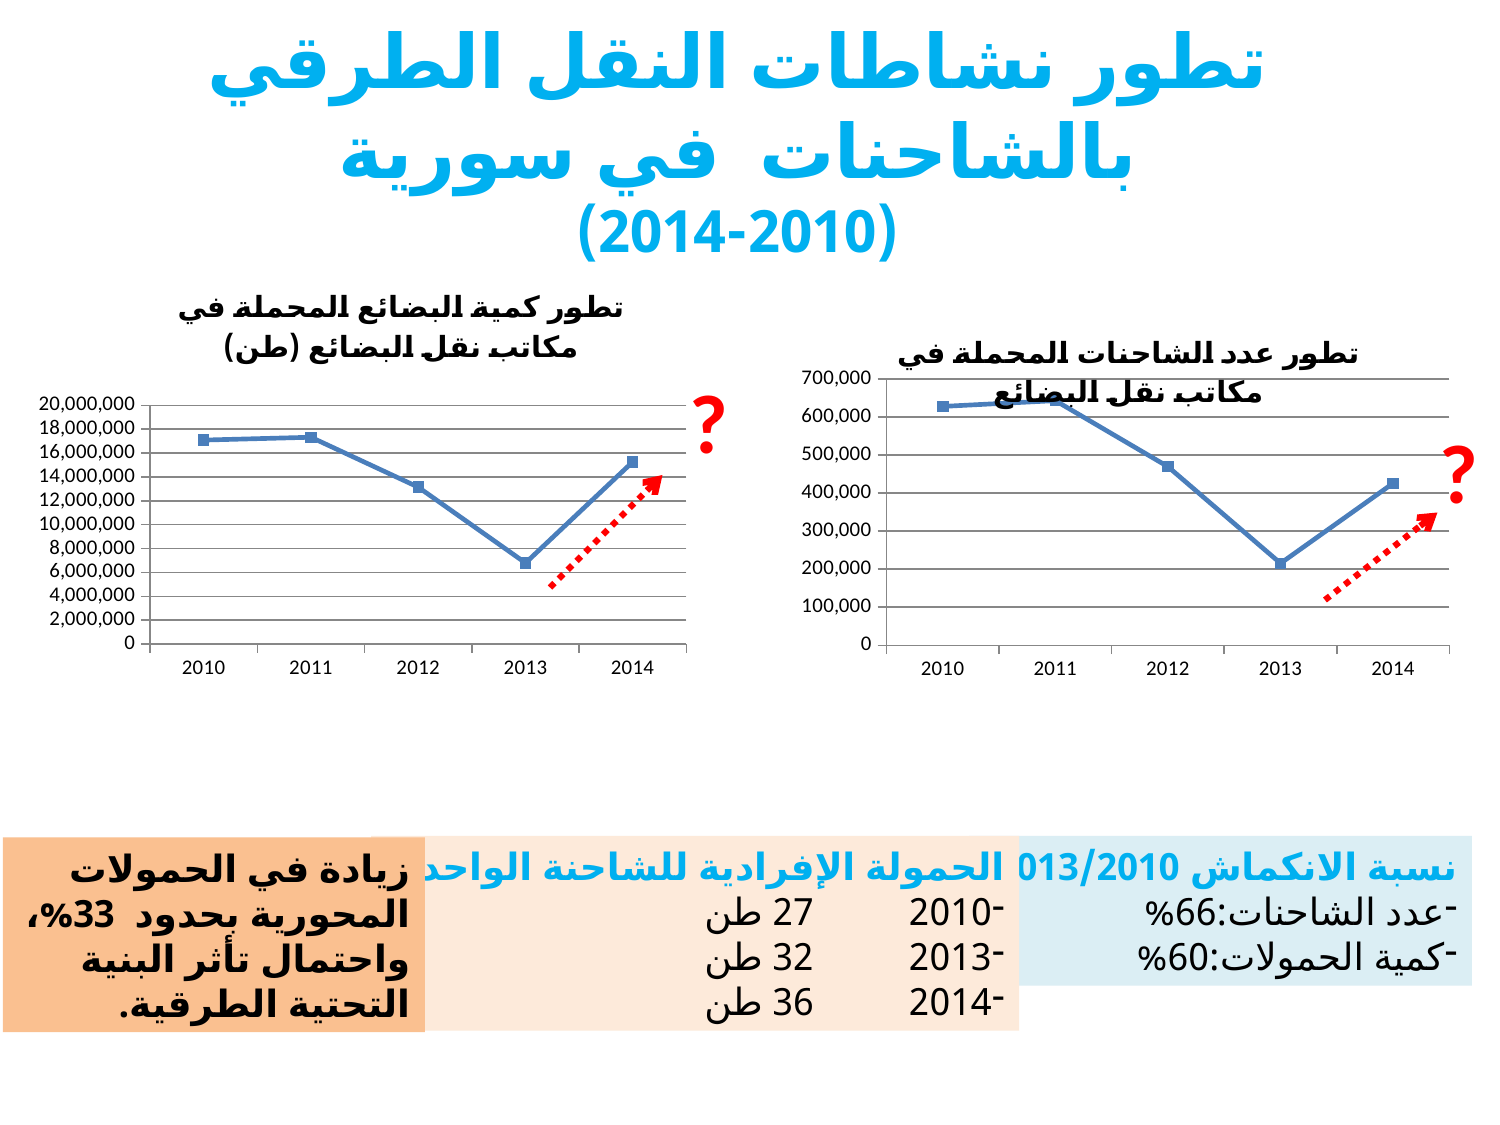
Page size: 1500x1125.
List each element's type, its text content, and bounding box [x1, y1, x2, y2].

chart [787, 312, 1469, 683]
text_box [549, 474, 663, 588]
text_box ? [704, 362, 738, 478]
text_box نسبة الانكماش 2013/2010: عدد الشاحنات: 66% كمية الحمولات: 60% [1020, 835, 1472, 986]
chart [24, 274, 701, 688]
text_box زيادة في الحمولات المحورية بحدود 33%، واحتمال تأثر البنية التحتية الطرقية. [2, 837, 425, 1033]
text_box الحمولة الإفرادية للشاحنة الواحدة: 2010 27 طن 2013 32 طن 2014 36 طن [371, 835, 1020, 1031]
title تطور نشاطات النقل الطرقي بالشاحنات في سورية (2010-2014) [0, 45, 1475, 233]
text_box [1324, 512, 1438, 601]
